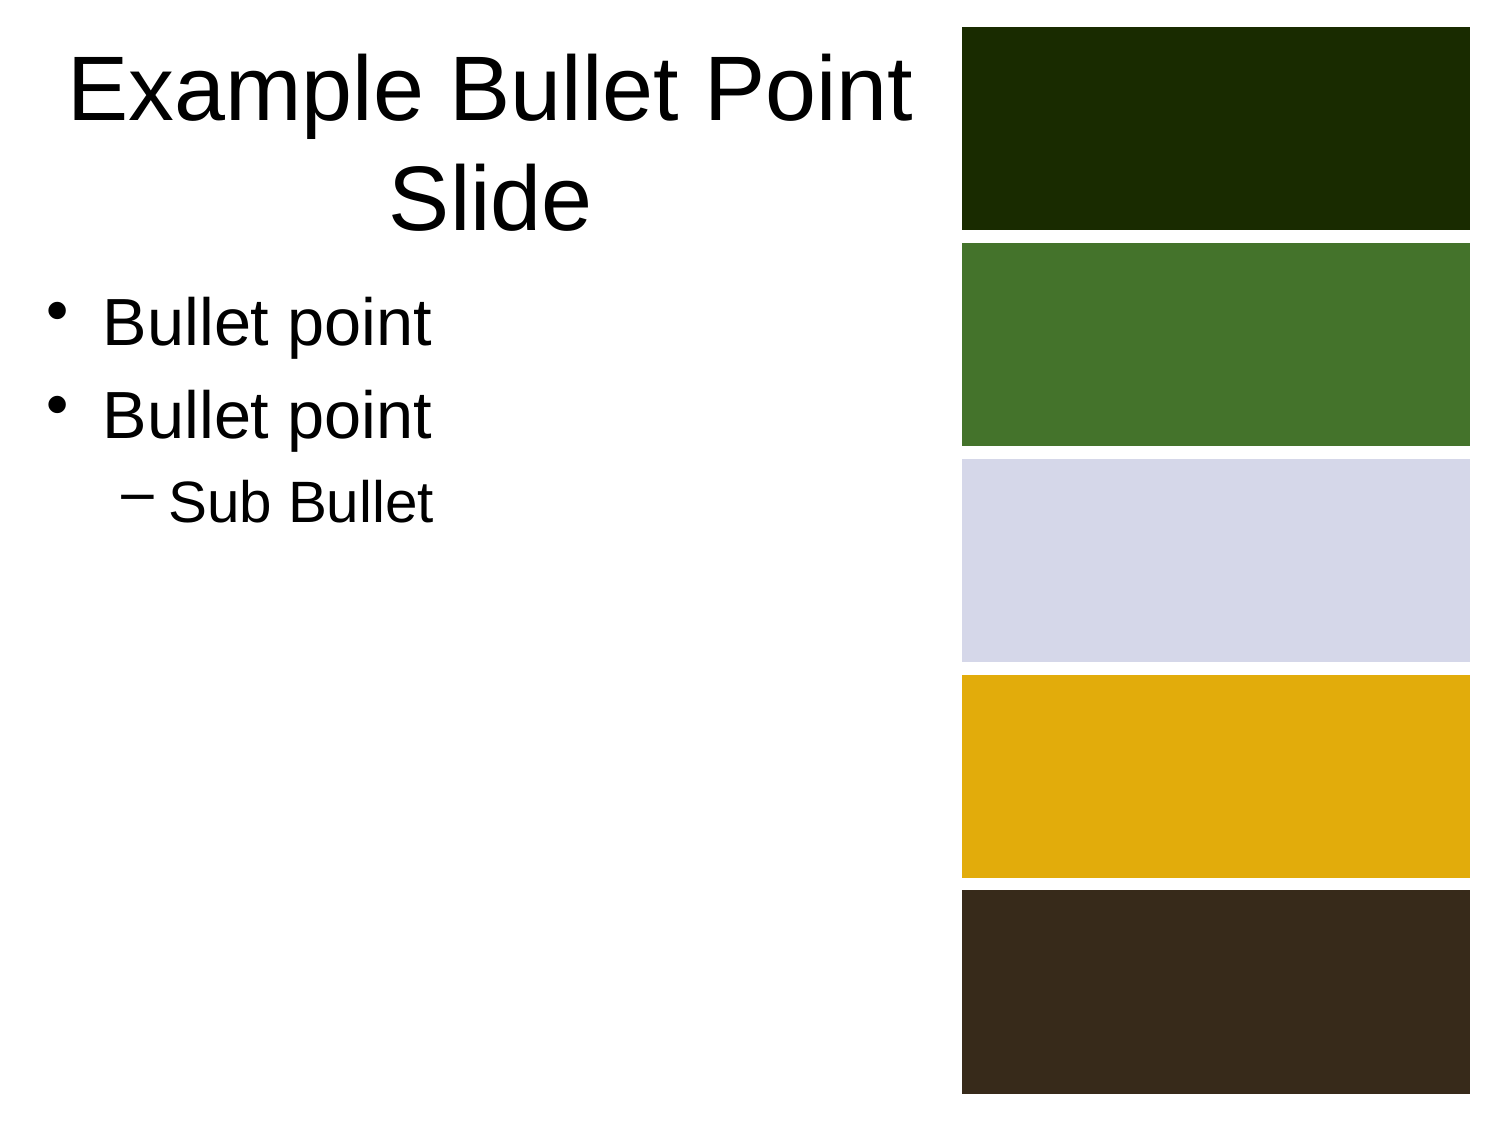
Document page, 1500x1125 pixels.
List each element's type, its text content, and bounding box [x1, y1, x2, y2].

title Example Bullet Point Slide [41, 45, 942, 233]
list Bullet point Bullet point Sub Bullet [31, 271, 1137, 1014]
